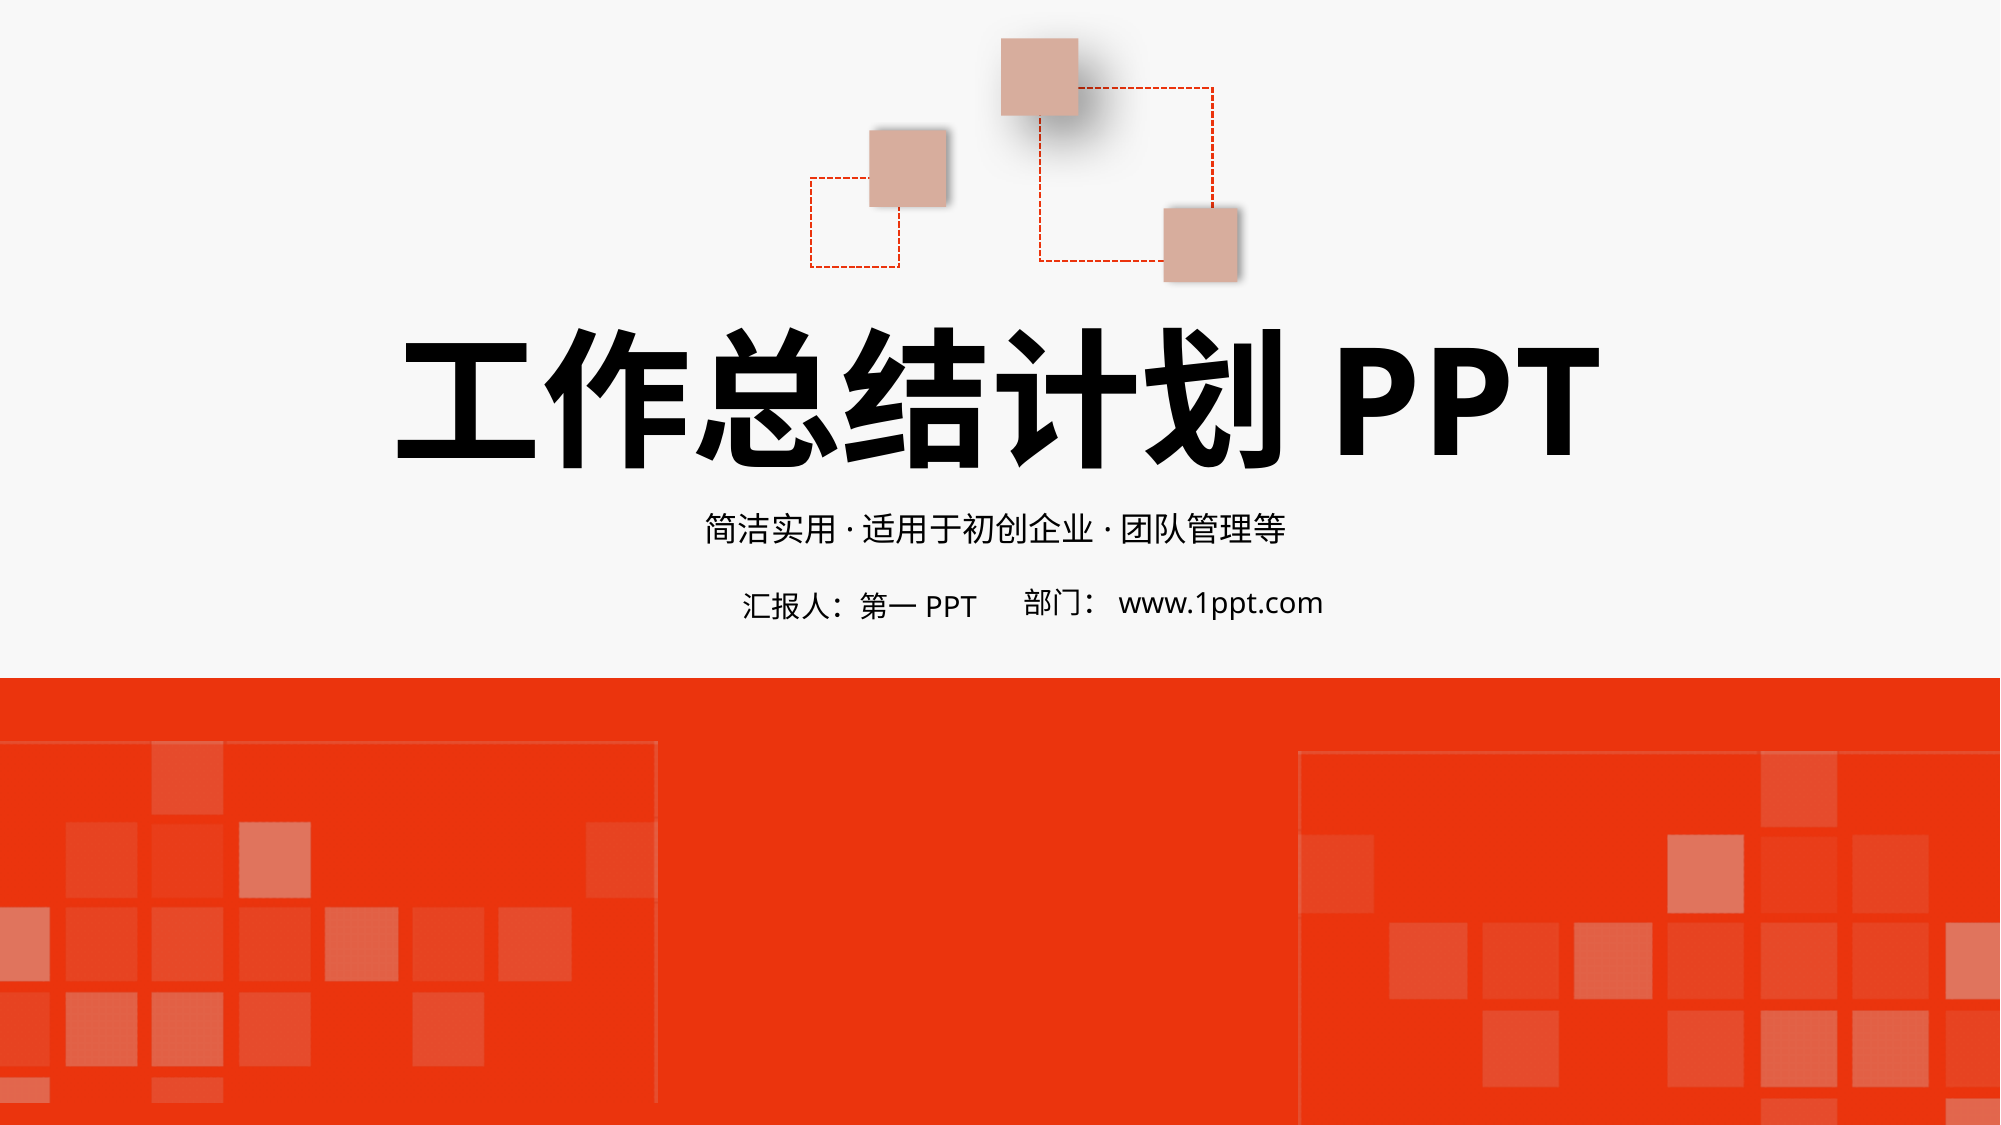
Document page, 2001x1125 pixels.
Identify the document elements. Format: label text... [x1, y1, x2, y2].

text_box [1298, 751, 2000, 1125]
text_box [0, 677, 2000, 1125]
text_box 部门：www.1ppt.com [999, 578, 1349, 625]
text_box [810, 177, 900, 268]
text_box [1162, 207, 1238, 283]
text_box 汇报人：第一PPT [702, 582, 1017, 630]
text_box 简洁实用·适用于初创企业·团队管理等 [689, 497, 1304, 558]
text_box [1000, 37, 1079, 117]
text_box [0, 741, 658, 1103]
text_box 工作总结计划PPT [376, 298, 1730, 494]
text_box [868, 129, 947, 208]
text_box [1039, 87, 1214, 262]
picture [0, 0, 2001, 1125]
